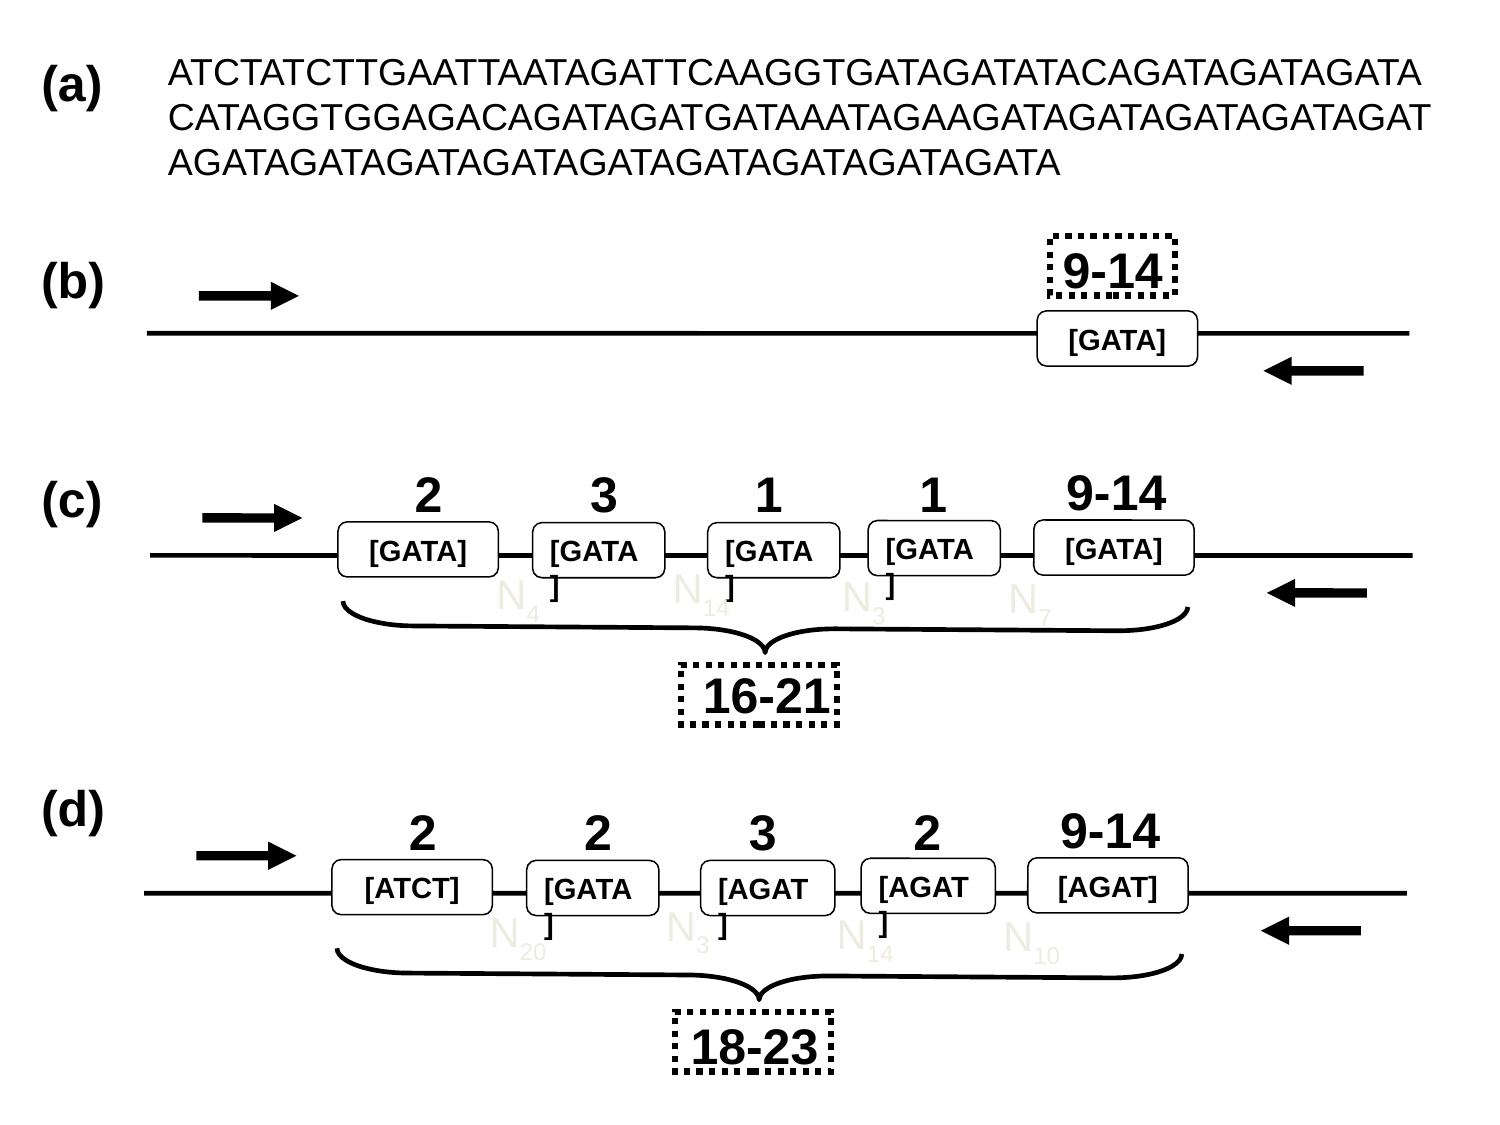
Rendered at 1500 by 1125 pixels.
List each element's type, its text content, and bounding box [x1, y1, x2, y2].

text_box (b) [26, 241, 120, 316]
text_box (a) [26, 43, 118, 119]
text_box (c) [26, 459, 118, 535]
text_box ATCTATCTTGAATTAATAGATTCAAGGTGATAGATATACAGATAGATAGATACATAGGTGGAGACAGATAGATGATAAATAGAAGATAGATAGATAGATAGATAGATAGATAGATAGATAGATAGATAGATAGATAGATA [153, 40, 1454, 191]
text_box (d) [26, 769, 120, 844]
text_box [143, 230, 1413, 1082]
